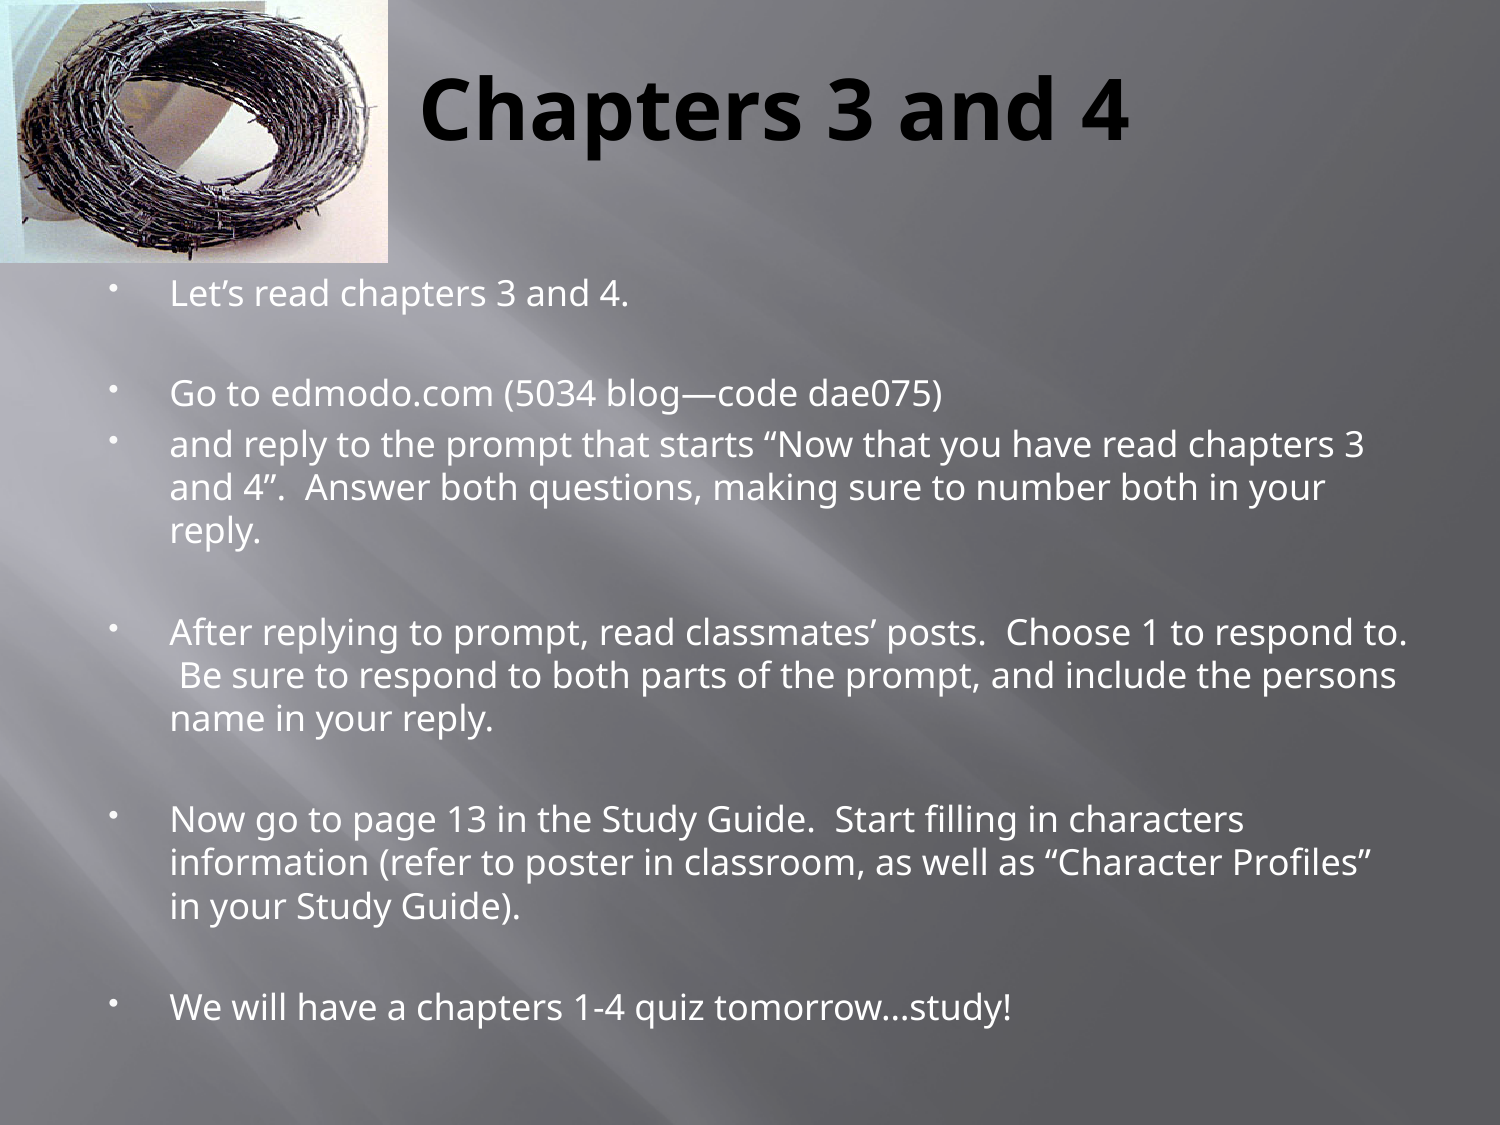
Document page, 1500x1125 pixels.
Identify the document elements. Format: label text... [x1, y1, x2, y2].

picture [0, 0, 388, 263]
list Let’s read chapters 3 and 4. Go to edmodo.com (5034 blog—code dae075) and reply to the prompt that starts “Now that you have read chapters 3 and 4”. Answer both questions, making sure to number both in your reply. After replying to prompt, read classmates’ posts. Choose 1 to respond to. Be sure to respond to both parts of the prompt, and include the persons name in your reply. Now go to page 13 in the Study Guide. Start filling in characters information (refer to poster in classroom, as well as “Character Profiles” in your Study Guide). We will have a chapters 1-4 quiz tomorrow…study! [75, 262, 1425, 1035]
title Chapters 3 and 4 [411, 12, 1450, 200]
